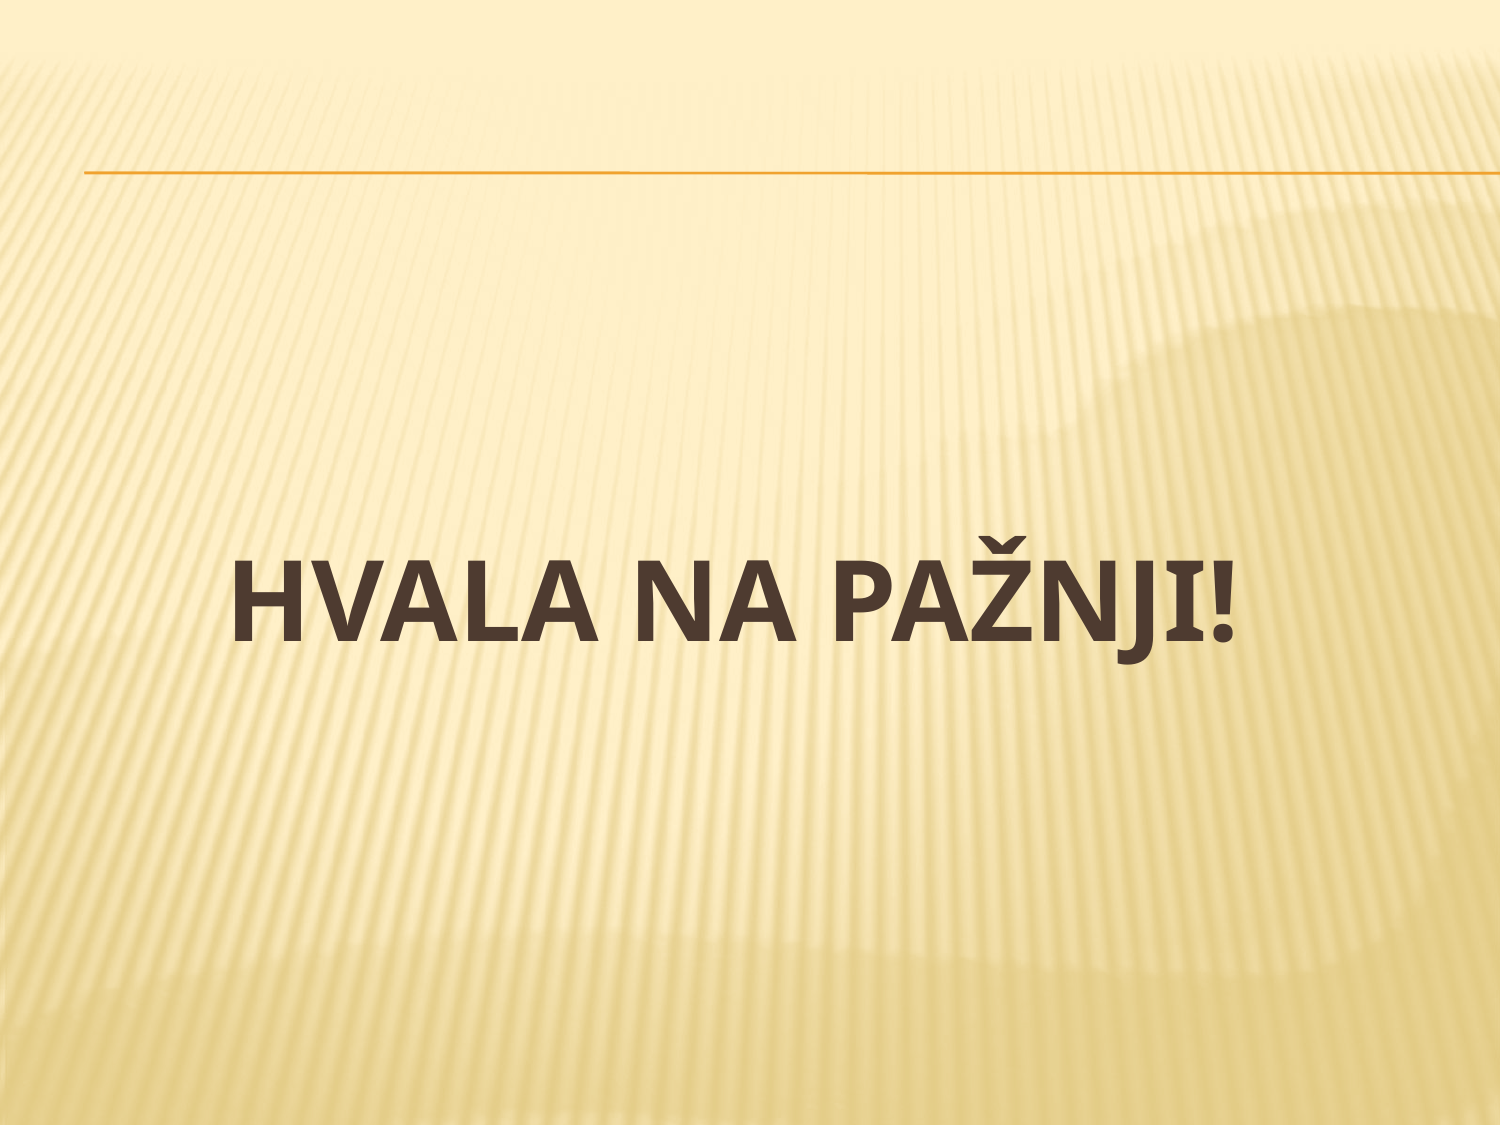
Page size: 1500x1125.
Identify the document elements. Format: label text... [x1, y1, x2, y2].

title Hvala na pažnji! [210, 527, 1325, 665]
